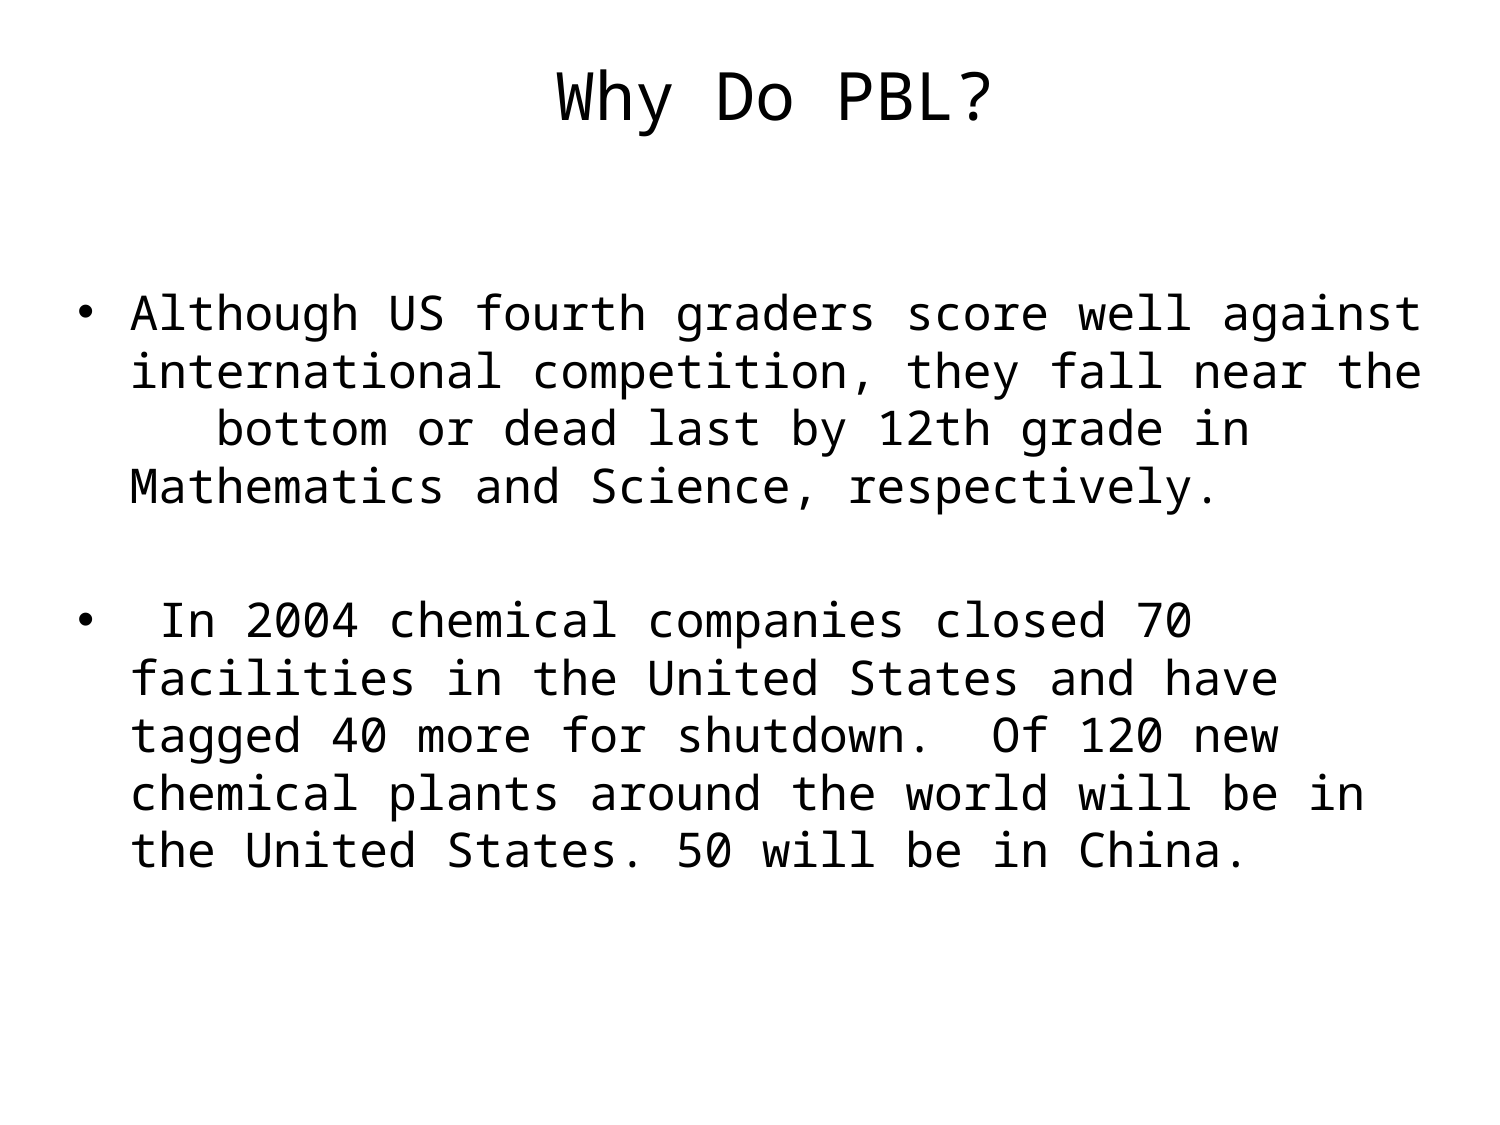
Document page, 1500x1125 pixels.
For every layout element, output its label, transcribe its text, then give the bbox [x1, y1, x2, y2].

list Although US fourth graders score well against international competition, they fall near the bottom or dead last by 12th grade in Mathematics and Science, respectively. In 2004 chemical companies closed 70 facilities in the United States and have tagged 40 more for shutdown. Of 120 new chemical plants around the world will be in the United States. 50 will be in China. [62, 275, 1450, 886]
title Why Do PBL? [125, 0, 1425, 188]
